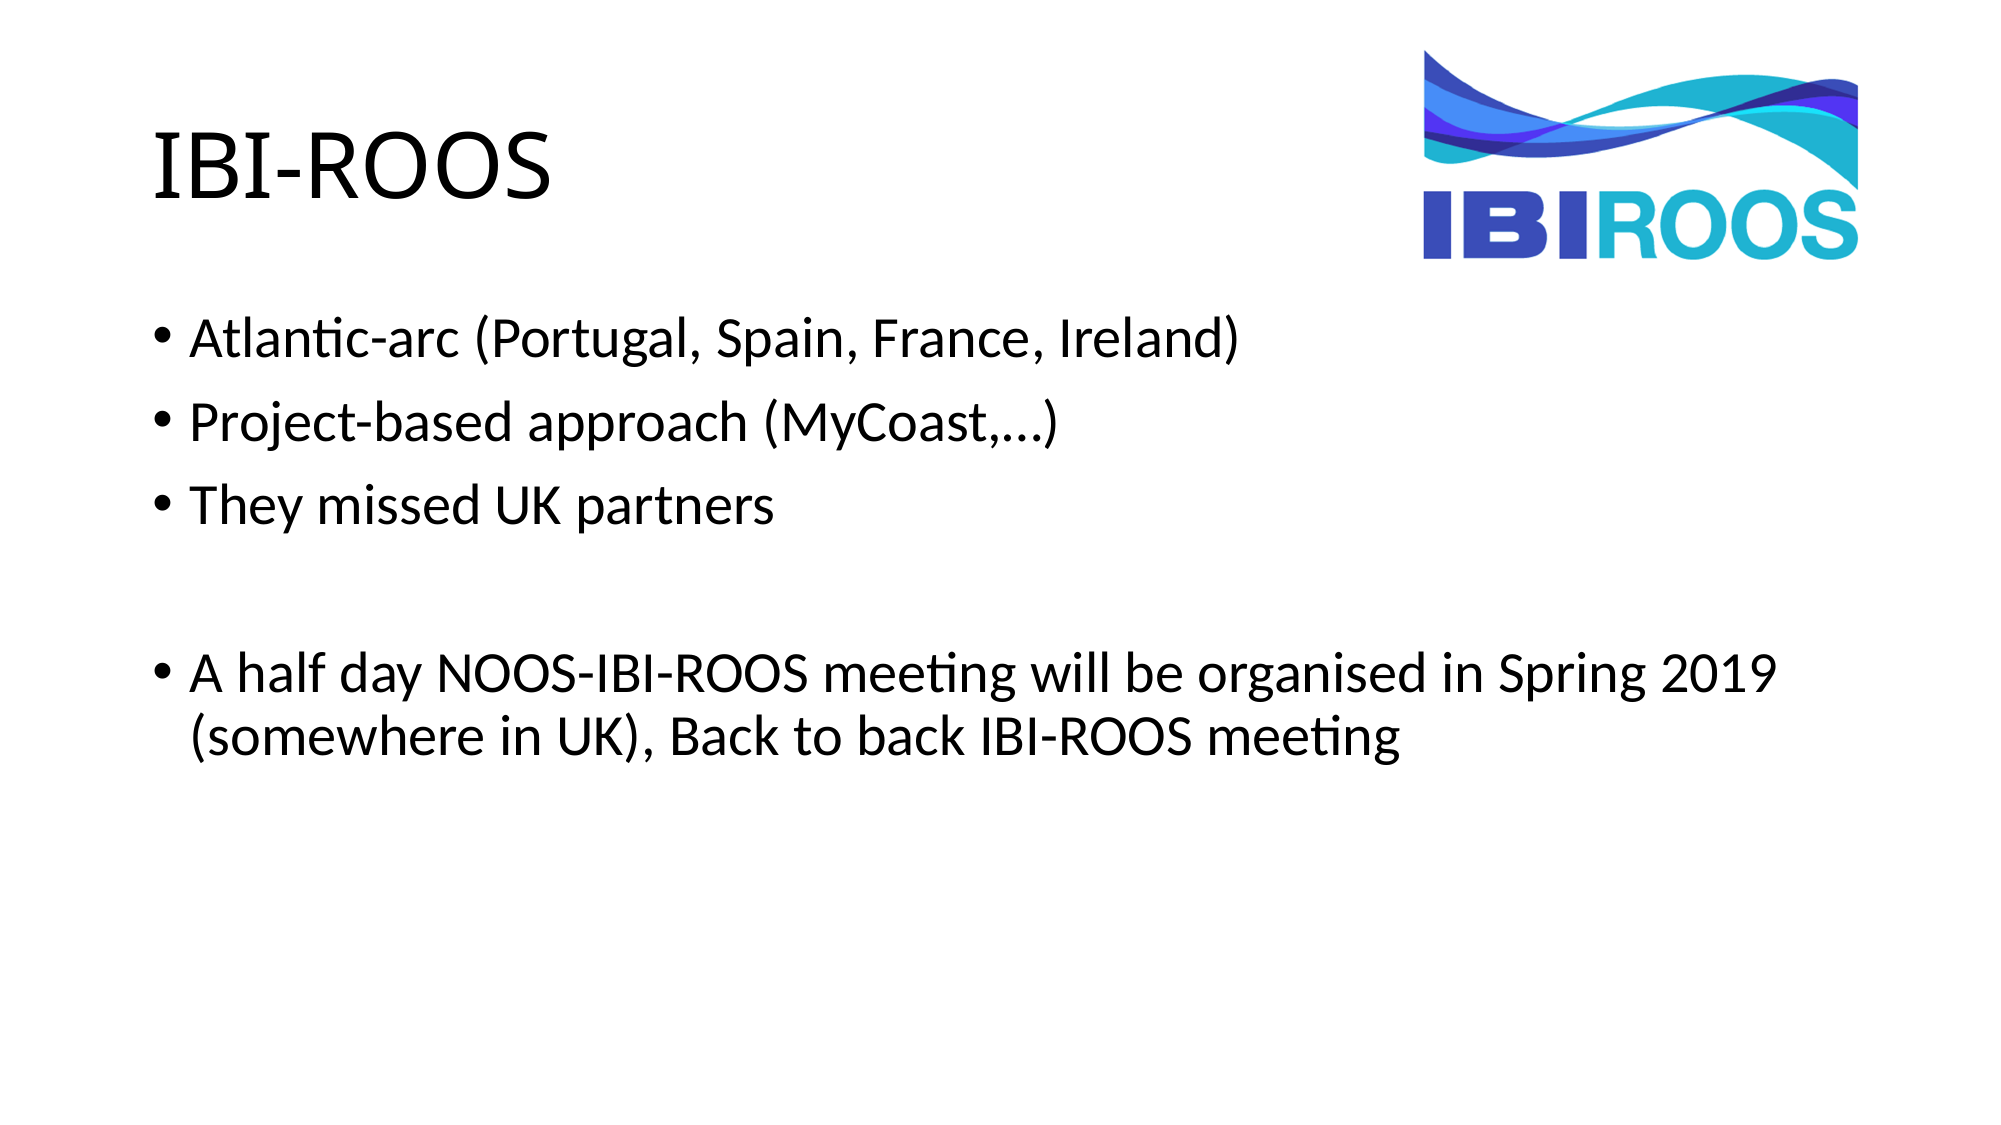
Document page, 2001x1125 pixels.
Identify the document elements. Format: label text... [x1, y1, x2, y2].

list Atlantic-arc (Portugal, Spain, France, Ireland) Project-based approach (MyCoast,…) They missed UK partners A half day NOOS-IBI-ROOS meeting will be organised in Spring 2019 (somewhere in UK), Back to back IBI-ROOS meeting [137, 299, 1863, 1014]
title IBI-ROOS [137, 59, 1412, 278]
picture [1412, 40, 1863, 278]
